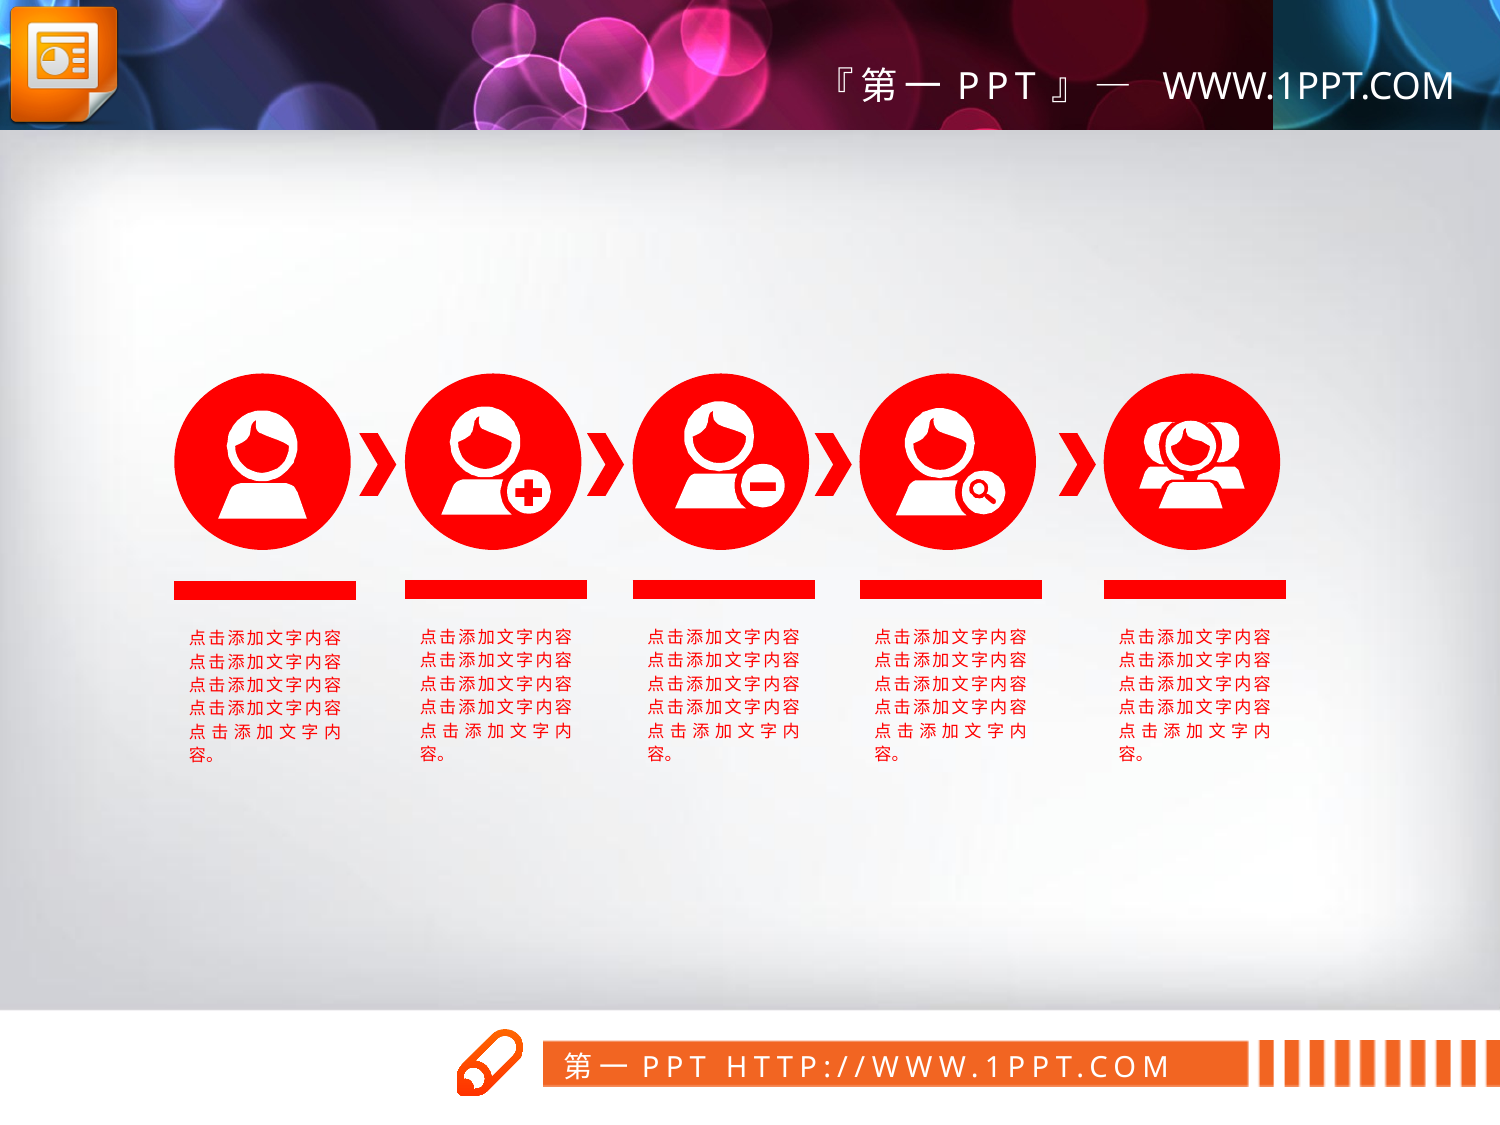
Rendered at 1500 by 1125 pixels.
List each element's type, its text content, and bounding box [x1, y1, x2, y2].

text_box [1158, 482, 1223, 509]
text_box 点击添加文字内容点击添加文字内容点击添加文字内容点击添加文字内容点击添加文字内容。 [632, 615, 815, 772]
picture [0, 0, 1500, 1012]
text_box [1165, 420, 1217, 472]
text_box [961, 470, 1006, 515]
text_box [675, 473, 747, 509]
text_box 点击添加文字内容点击添加文字内容点击添加文字内容点击添加文字内容点击添加文字内容。 [404, 615, 588, 772]
picture [543, 1040, 1500, 1087]
text_box 点击添加文字内容点击添加文字内容点击添加文字内容点击添加文字内容点击添加文字内容。 [1103, 615, 1286, 772]
text_box [895, 480, 967, 516]
text_box [226, 410, 298, 482]
text_box [441, 479, 512, 515]
text_box [1207, 421, 1240, 463]
text_box [741, 463, 785, 508]
text_box [632, 373, 810, 550]
text_box [1058, 433, 1096, 496]
text_box [904, 408, 975, 479]
text_box [684, 401, 755, 472]
text_box 点击添加文字内容点击添加文字内容点击添加文字内容点击添加文字内容点击添加文字内容。 [859, 615, 1042, 772]
text_box [174, 373, 351, 550]
text_box [359, 433, 397, 496]
text_box [449, 406, 521, 478]
text_box [218, 483, 307, 519]
text_box [1196, 466, 1245, 489]
text_box [1143, 421, 1176, 465]
text_box [814, 433, 852, 496]
text_box [587, 433, 625, 496]
text_box [859, 373, 1036, 550]
text_box [404, 373, 582, 550]
text_box [1139, 466, 1185, 489]
text_box [507, 469, 551, 514]
text_box [1103, 373, 1281, 550]
text_box 点击添加文字内容点击添加文字内容点击添加文字内容点击添加文字内容点击添加文字内容。 [174, 617, 357, 773]
